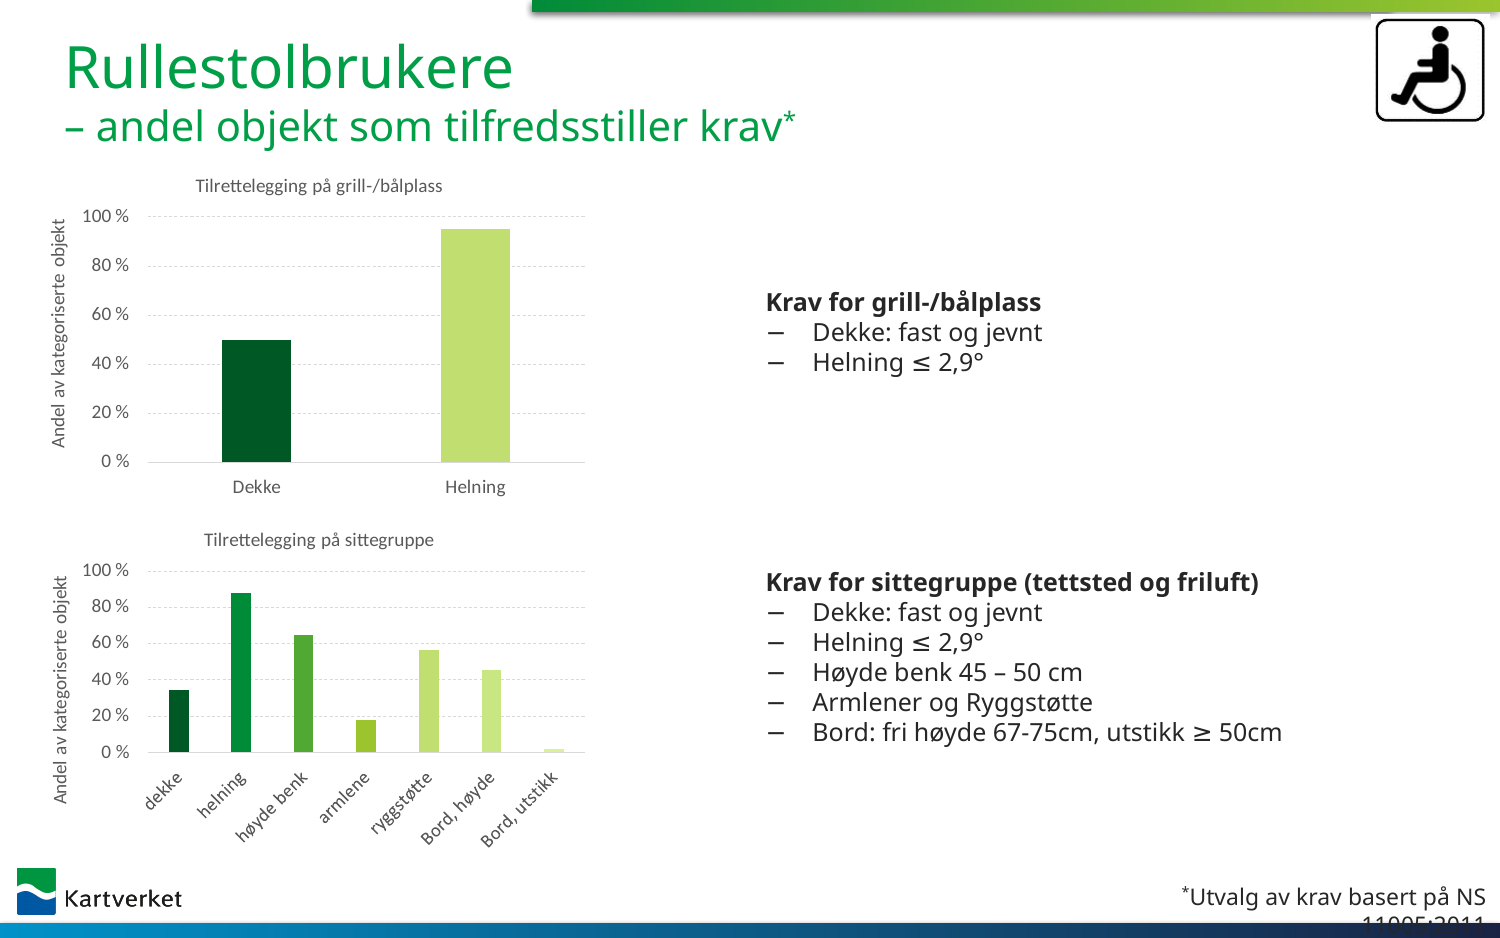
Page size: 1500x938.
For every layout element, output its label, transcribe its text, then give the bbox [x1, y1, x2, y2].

picture [1371, 13, 1491, 127]
picture [41, 520, 596, 859]
text_box Krav for grill-/bålplass Dekke: fast og jevnt Helning ≤ 2,9° [750, 279, 1452, 384]
picture [41, 166, 596, 505]
text_box *Utvalg av krav basert på NS 11005:2011 [1068, 873, 1500, 938]
text_box Rullestolbrukere – andel objekt som tilfredsstiller krav* [49, 14, 1431, 158]
text_box Krav for sittegruppe (tettsted og friluft) Dekke: fast og jevnt Helning ≤ 2,9° Høyde benk 45 – 50 cm Armlener og Ryggstøtte Bord: fri høyde 67-75cm, utstikk ≥ 50cm [750, 559, 1500, 754]
